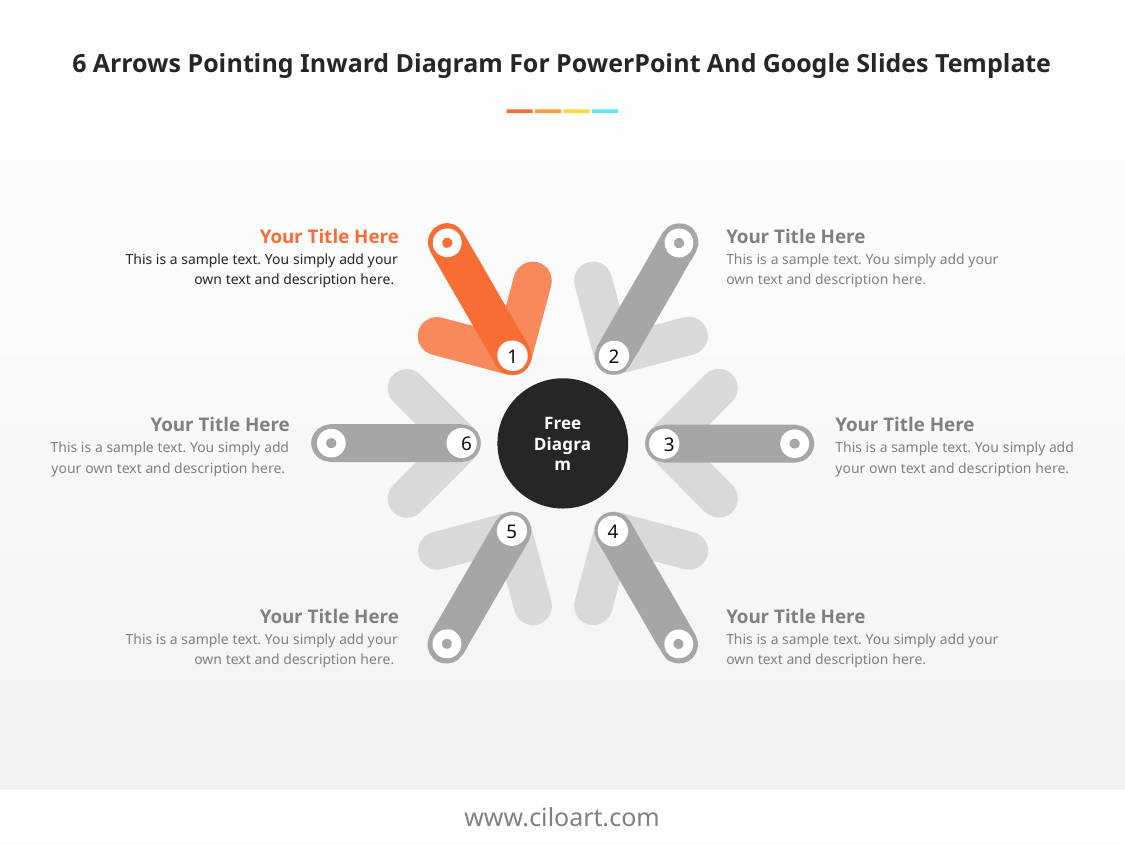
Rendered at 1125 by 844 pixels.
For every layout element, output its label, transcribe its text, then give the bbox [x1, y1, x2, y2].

text_box Free Diagram [497, 378, 629, 509]
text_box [571, 221, 709, 378]
text_box Your Title Here This is a sample text. You simply add your own text and description here. [101, 599, 399, 668]
text_box Your Title Here This is a sample text. You simply add your own text and description here. [726, 599, 1024, 668]
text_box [573, 509, 711, 666]
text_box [415, 221, 553, 378]
text_box Your Title Here This is a sample text. You simply add your own text and description here. [47, 408, 290, 476]
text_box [310, 369, 483, 520]
text_box Your Title Here This is a sample text. You simply add your own text and description here. [726, 219, 1024, 288]
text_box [416, 509, 555, 666]
text_box Your Title Here This is a sample text. You simply add your own text and description here. [101, 219, 399, 288]
title 6 Arrows Pointing Inward Diagram For PowerPoint And Google Slides Template [47, 21, 1078, 104]
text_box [642, 366, 815, 518]
text_box Your Title Here This is a sample text. You simply add your own text and description here. [835, 408, 1078, 476]
